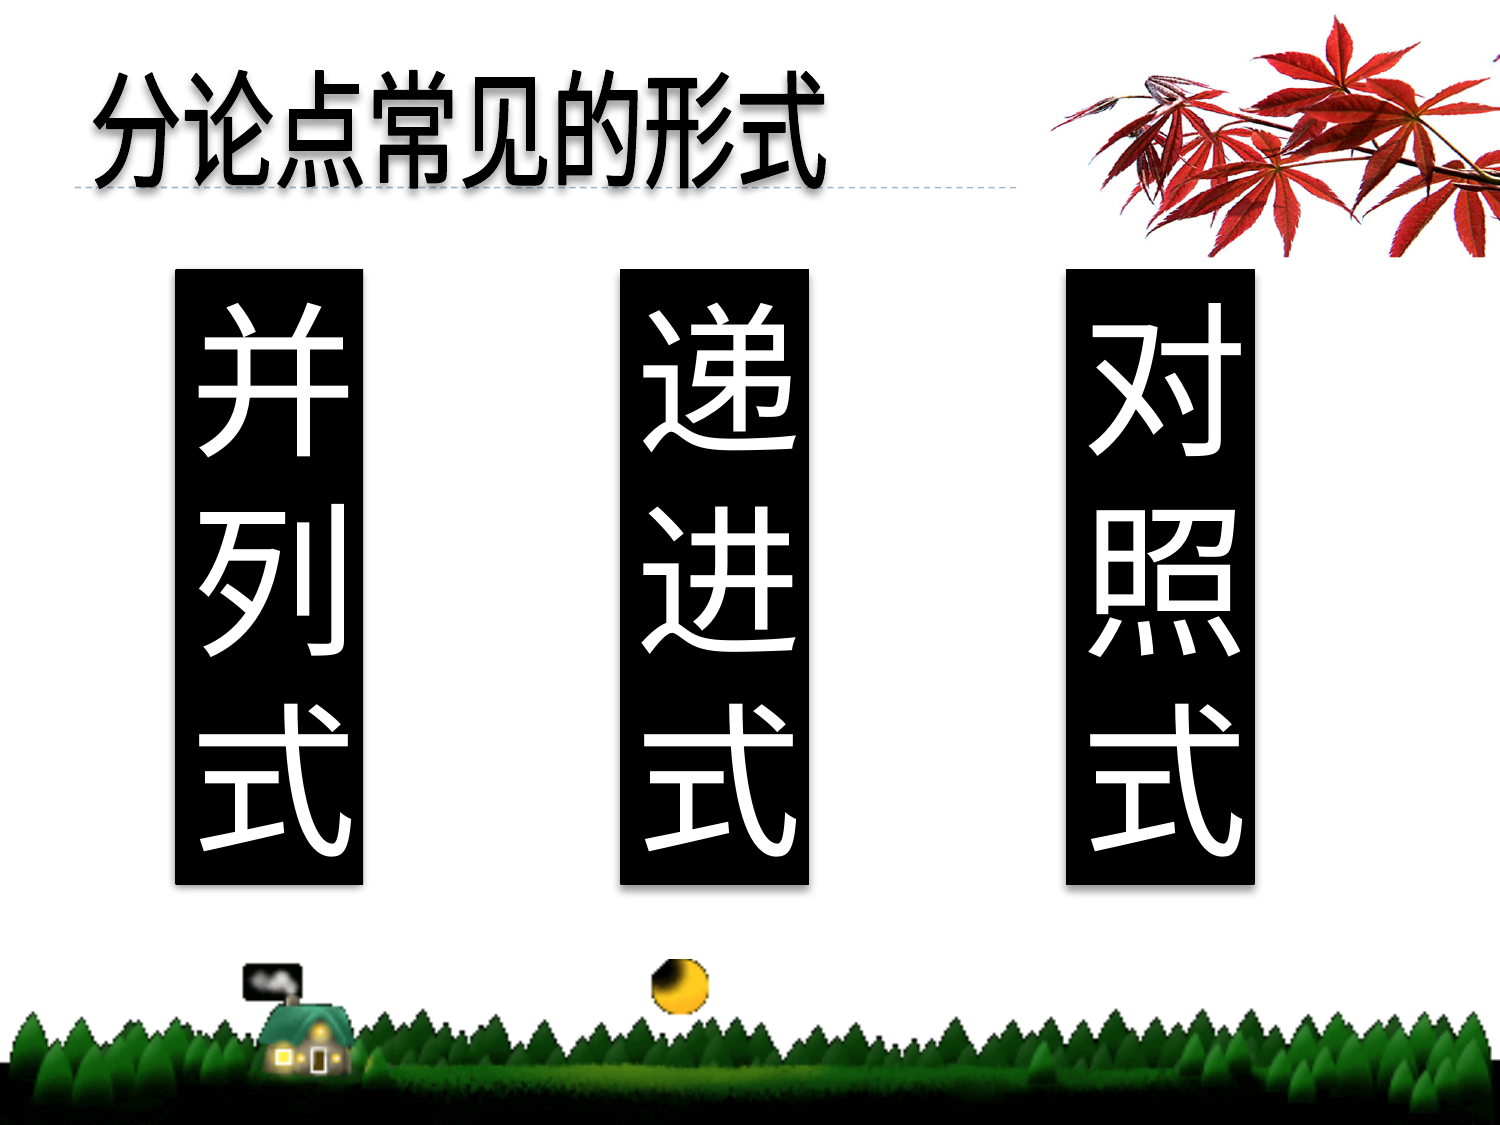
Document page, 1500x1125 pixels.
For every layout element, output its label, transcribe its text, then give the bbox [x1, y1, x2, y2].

text_box 分论点常见的形式 [210, 69, 273, 186]
text_box 分论点常见的形式 [324, 158, 339, 188]
picture [0, 959, 1500, 1125]
text_box 递 进 式 [620, 269, 809, 885]
text_box 分论点常见的形式 [304, 159, 316, 188]
text_box 分论点常见的形式 [696, 107, 732, 145]
text_box 分论点常见的形式 [373, 69, 453, 119]
text_box 分论点常见的形式 [462, 98, 548, 189]
text_box 分论点常见的形式 [558, 69, 638, 187]
text_box 对 照 式 [1066, 282, 1255, 885]
text_box 并列式 [175, 269, 364, 885]
text_box 分论点常见的形式 [740, 70, 826, 189]
text_box 分论点常见的形式 [379, 107, 447, 189]
text_box 分论点常见的形式 [191, 72, 214, 102]
text_box 分论点常见的形式 [277, 157, 298, 189]
text_box 分论点常见的形式 [93, 72, 179, 189]
text_box 分论点常见的形式 [342, 156, 363, 188]
text_box 分论点常见的形式 [691, 141, 734, 189]
text_box 分论点常见的形式 [646, 77, 699, 190]
text_box 分论点常见的形式 [184, 109, 220, 187]
text_box 分论点常见的形式 [695, 72, 729, 108]
picture [1019, 0, 1500, 270]
